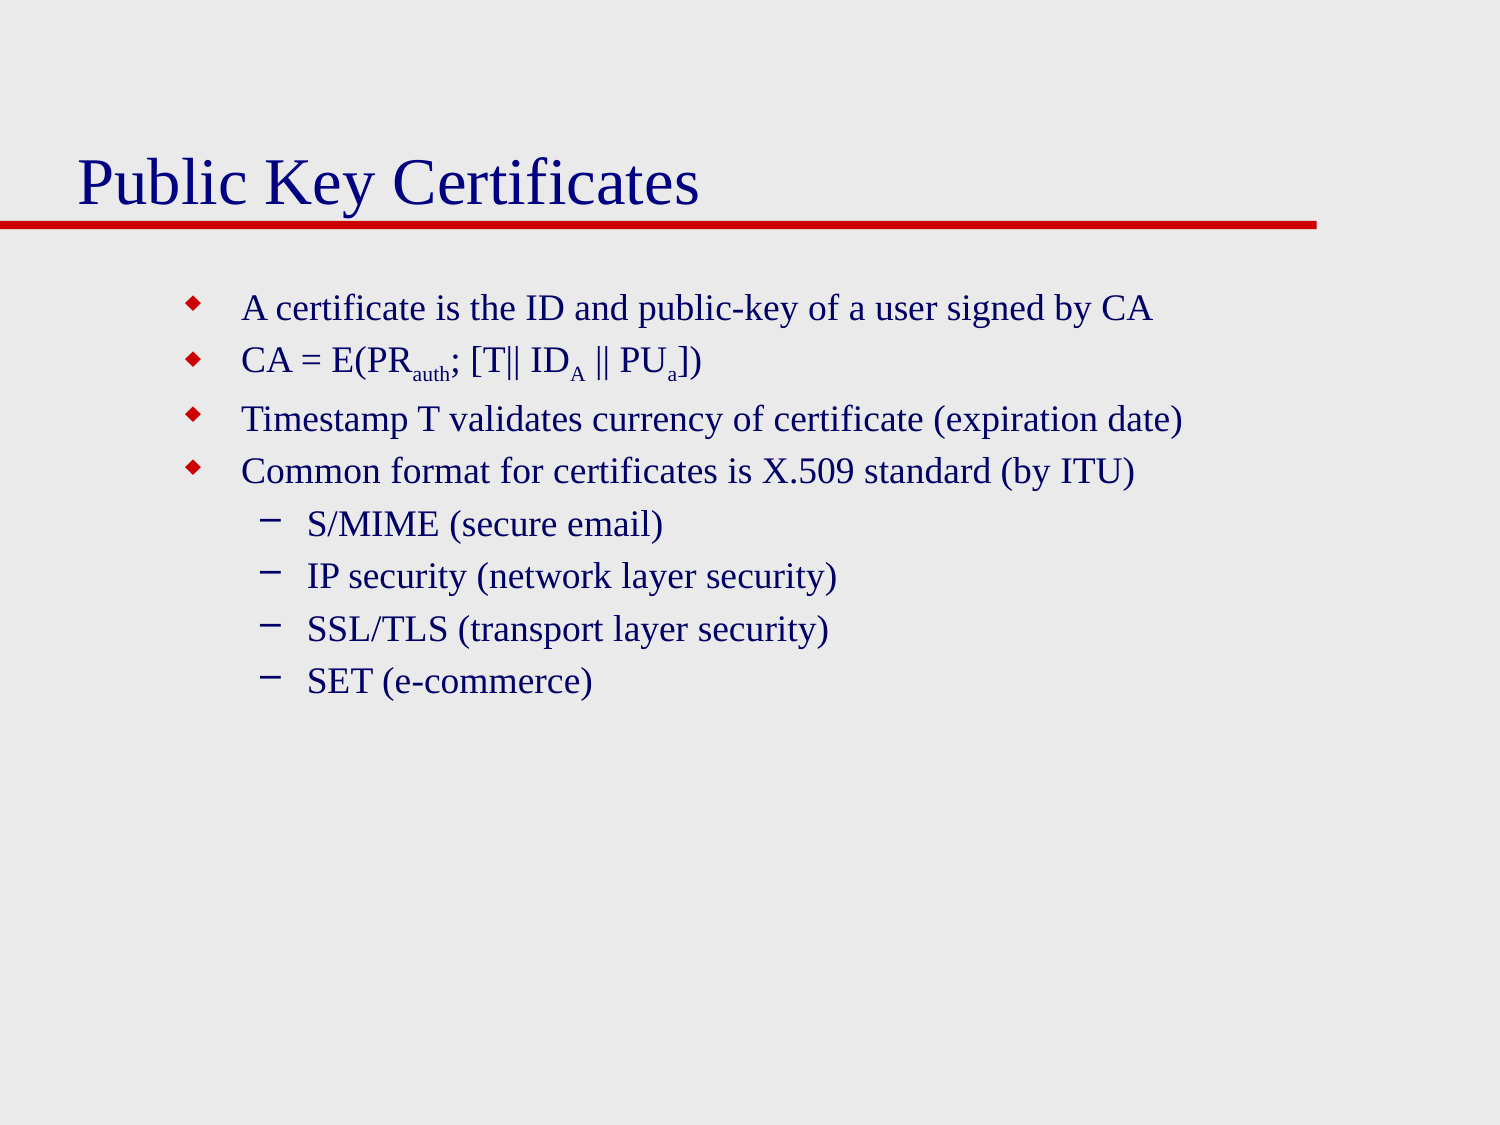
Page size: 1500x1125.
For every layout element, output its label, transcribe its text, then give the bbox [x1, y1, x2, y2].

list A certificate is the ID and public-key of a user signed by CA CA = E(PRauth; [T|| IDA || PUa]) Timestamp T validates currency of certificate (expiration date) Common format for certificates is X.509 standard (by ITU) S/MIME (secure email) IP security (network layer security) SSL/TLS (transport layer security) SET (e-commerce) [169, 274, 1438, 951]
title Public Key Certificates [62, 43, 1338, 226]
